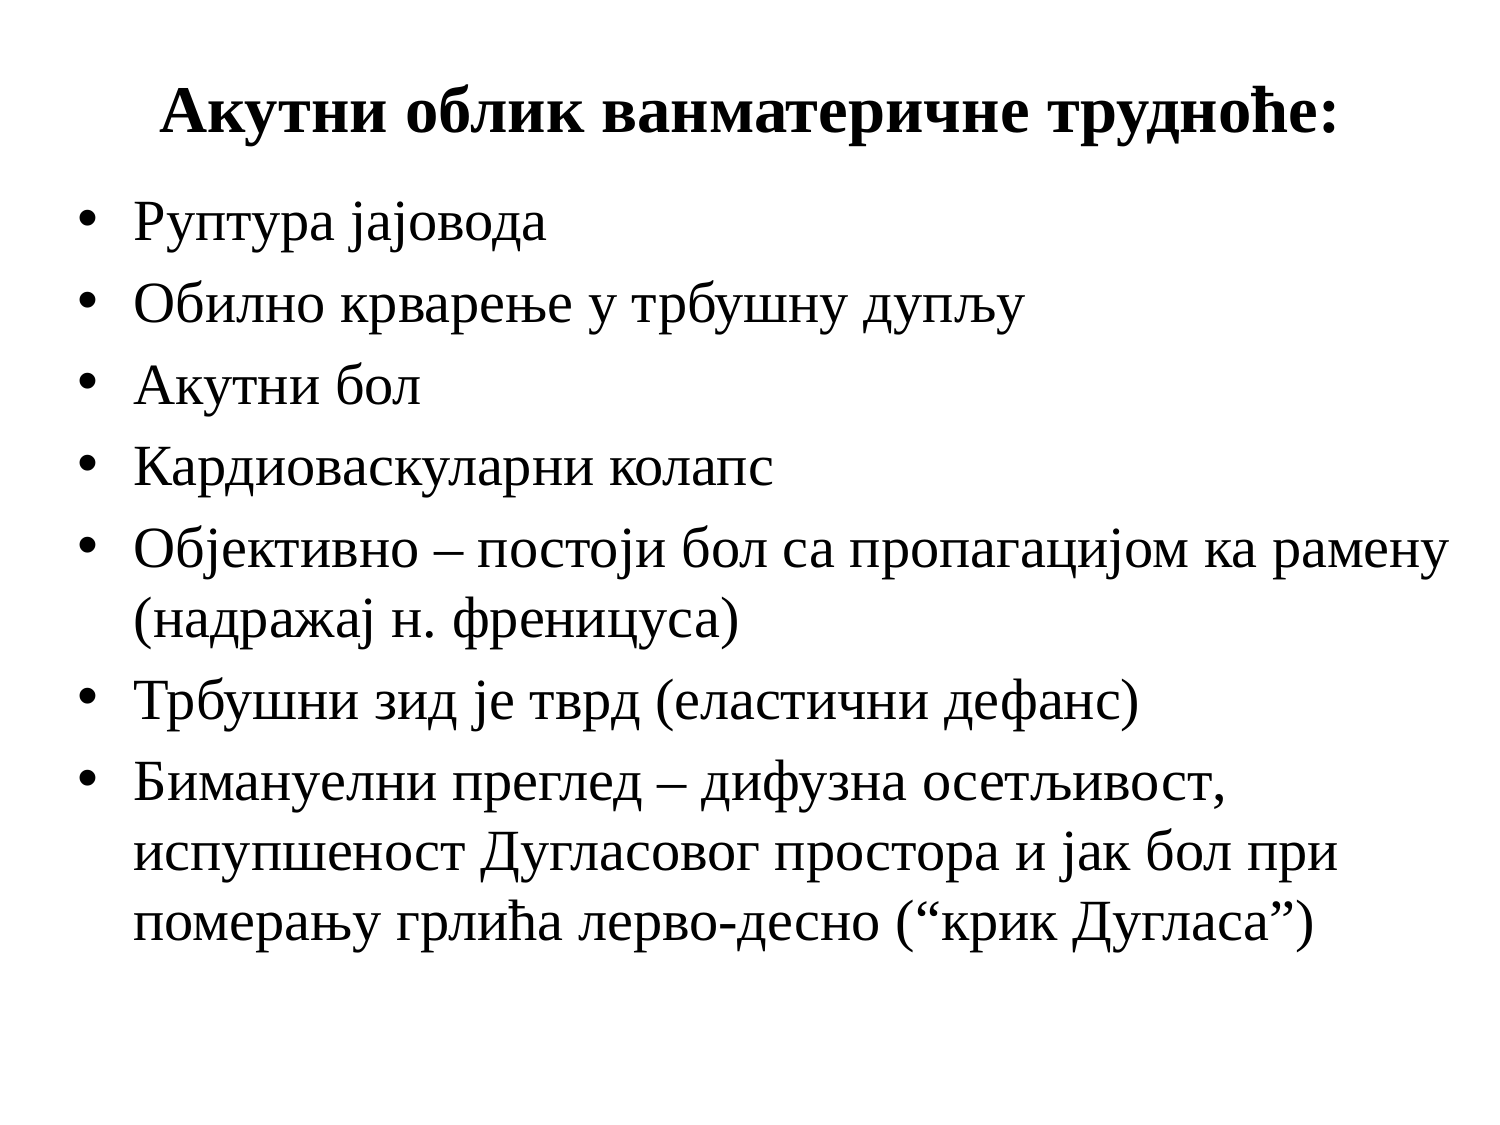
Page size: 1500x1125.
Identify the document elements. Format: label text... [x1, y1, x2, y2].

list Руптура јајовода Обилно крварење у трбушну дупљу Акутни бол Кардиоваскуларни колапс Објективно – постоји бол са пропагацијом ка рамену (надражај н. френицуса) Трбушни зид је тврд (еластични дефанс) Бимануелни преглед – дифузна осетљивост, испупшеност Дугласовог простора и јак бол при померању грлића лерво-десно (“крик Дугласа”) [62, 174, 1500, 1000]
title Акутни облик ванматеричне трудноће: [112, 37, 1388, 174]
